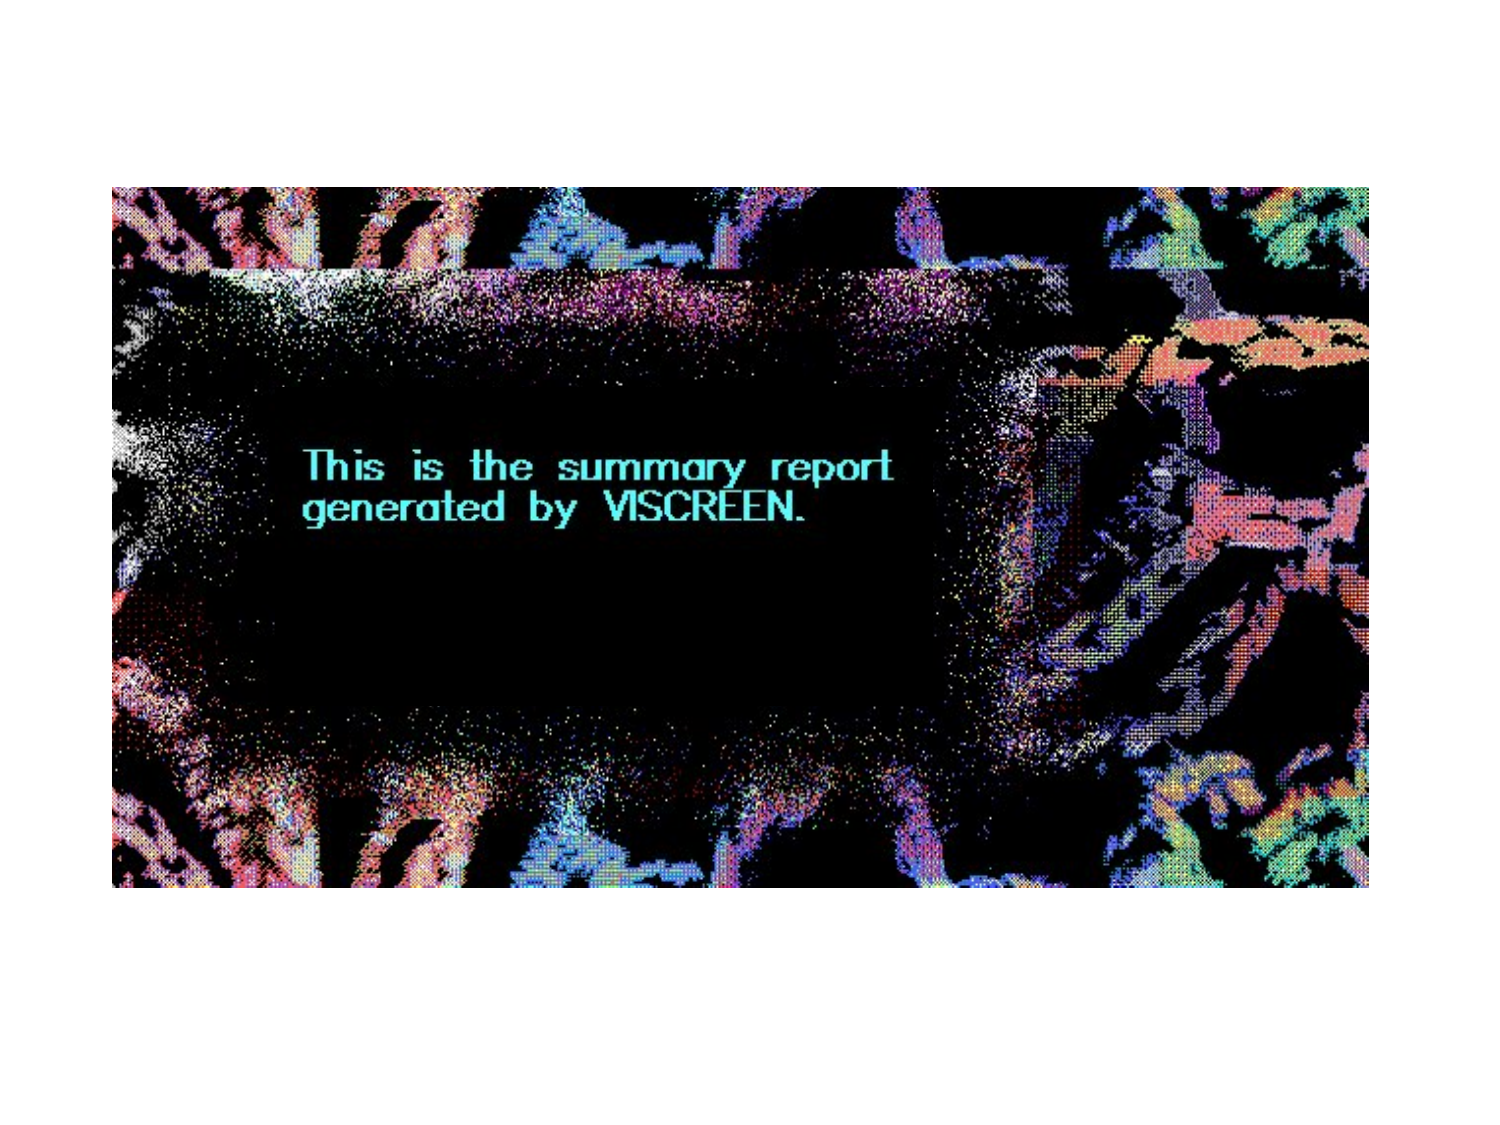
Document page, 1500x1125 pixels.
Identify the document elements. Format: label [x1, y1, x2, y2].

picture [112, 187, 1370, 888]
